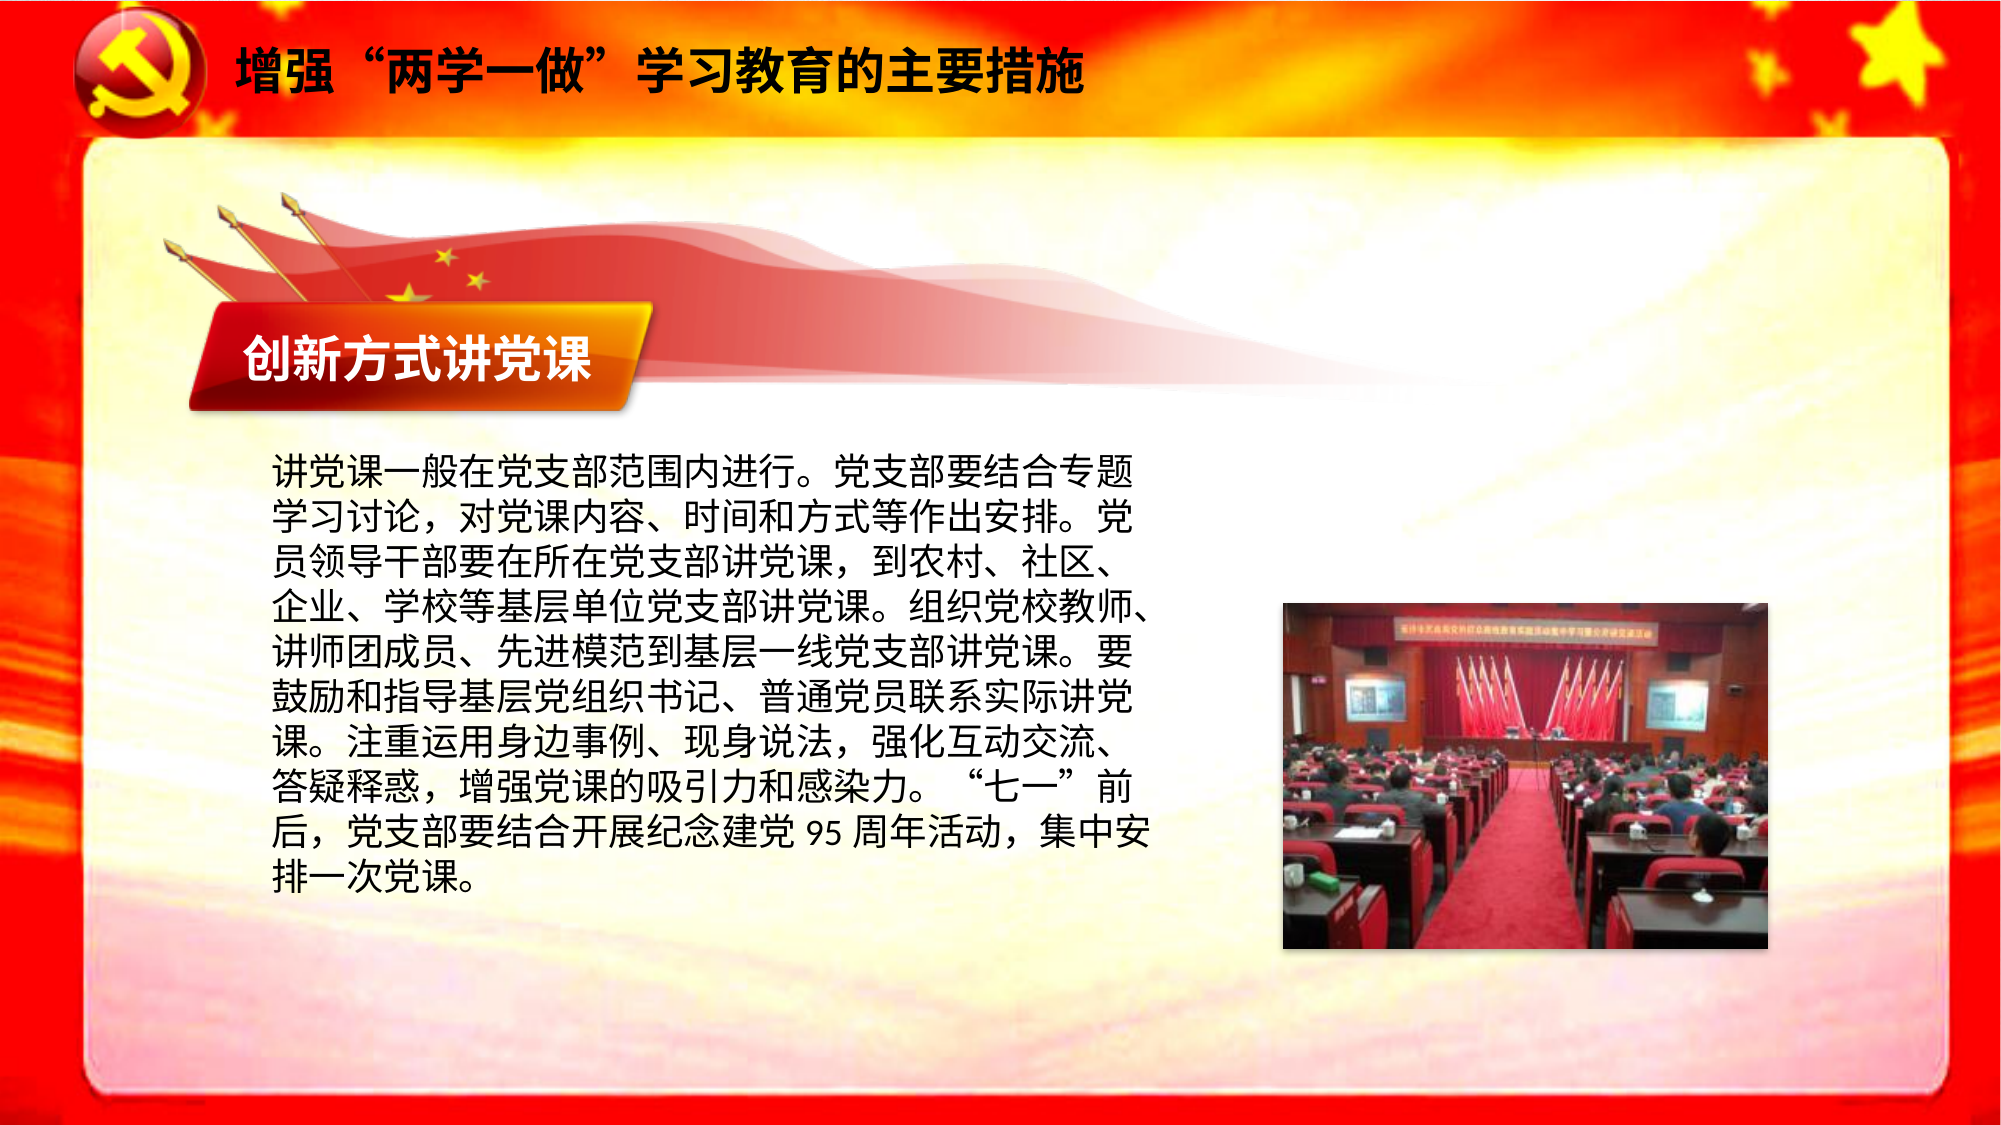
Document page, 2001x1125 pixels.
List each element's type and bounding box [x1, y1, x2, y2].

text_box [189, 301, 706, 411]
picture [0, 0, 2001, 1125]
